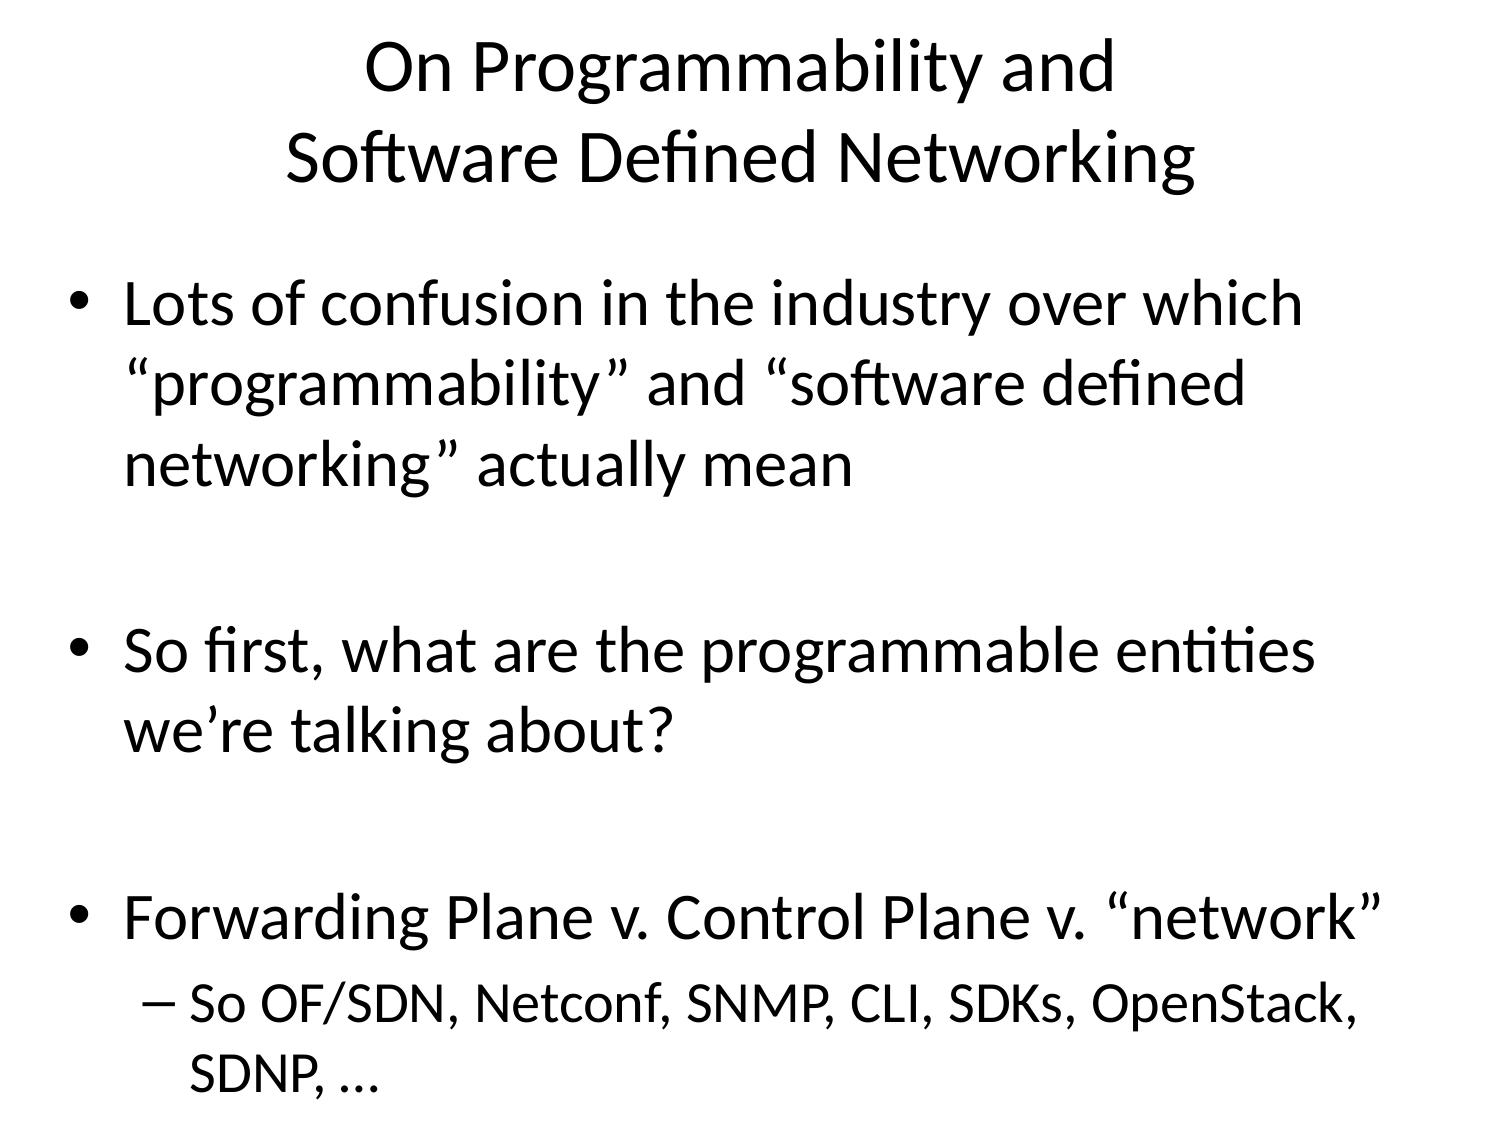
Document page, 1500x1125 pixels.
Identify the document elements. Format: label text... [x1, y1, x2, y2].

title On Programmability and Software Defined Networking [75, 6, 1425, 158]
list Lots of confusion in the industry over which “programmability” and “software defined networking” actually mean So first, what are the programmable entities we’re talking about? Forwarding Plane v. Control Plane v. “network” So OF/SDN, Netconf, SNMP, CLI, SDKs, OpenStack, SDNP, … [52, 158, 1469, 1125]
